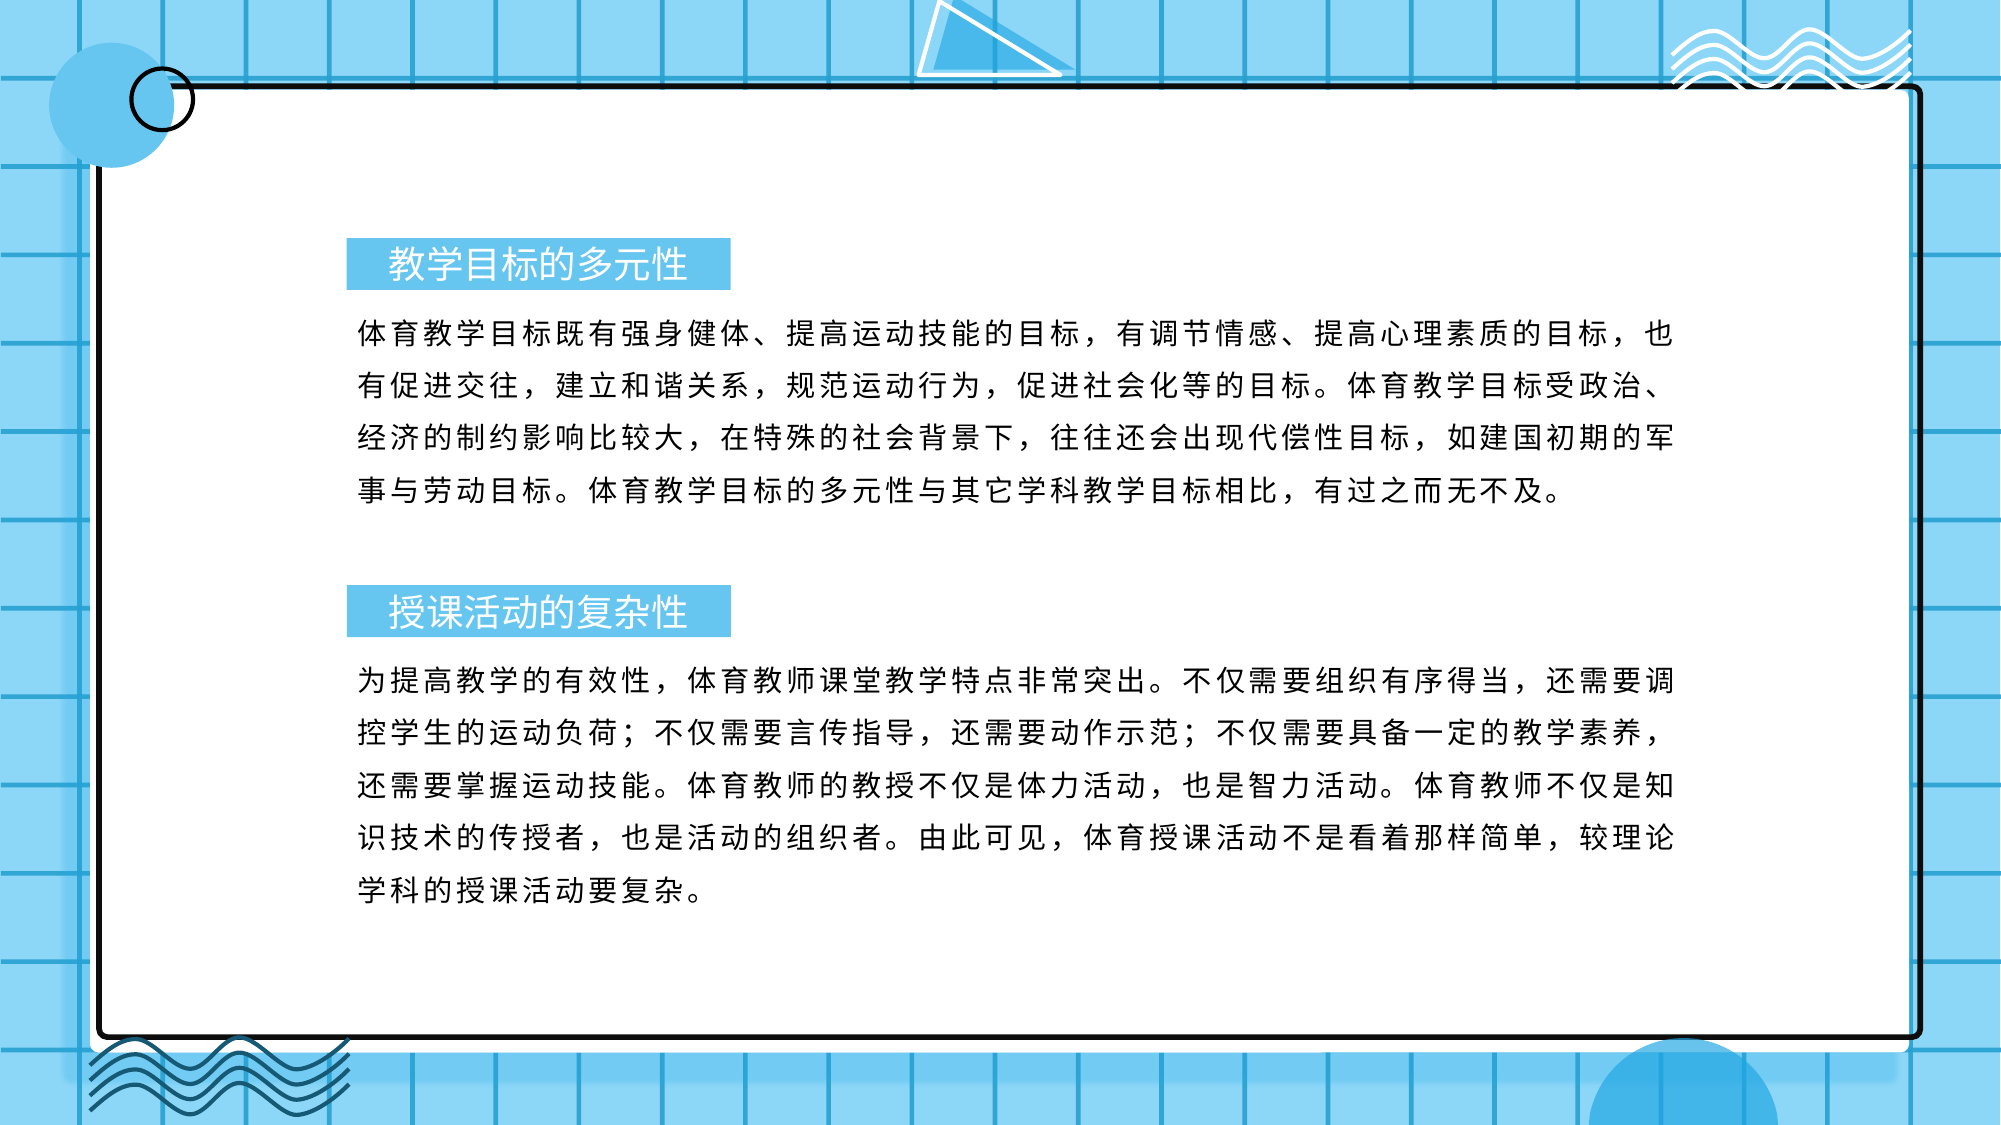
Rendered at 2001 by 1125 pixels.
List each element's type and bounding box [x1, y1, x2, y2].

text_box [341, 237, 1723, 534]
text_box [342, 585, 1723, 881]
